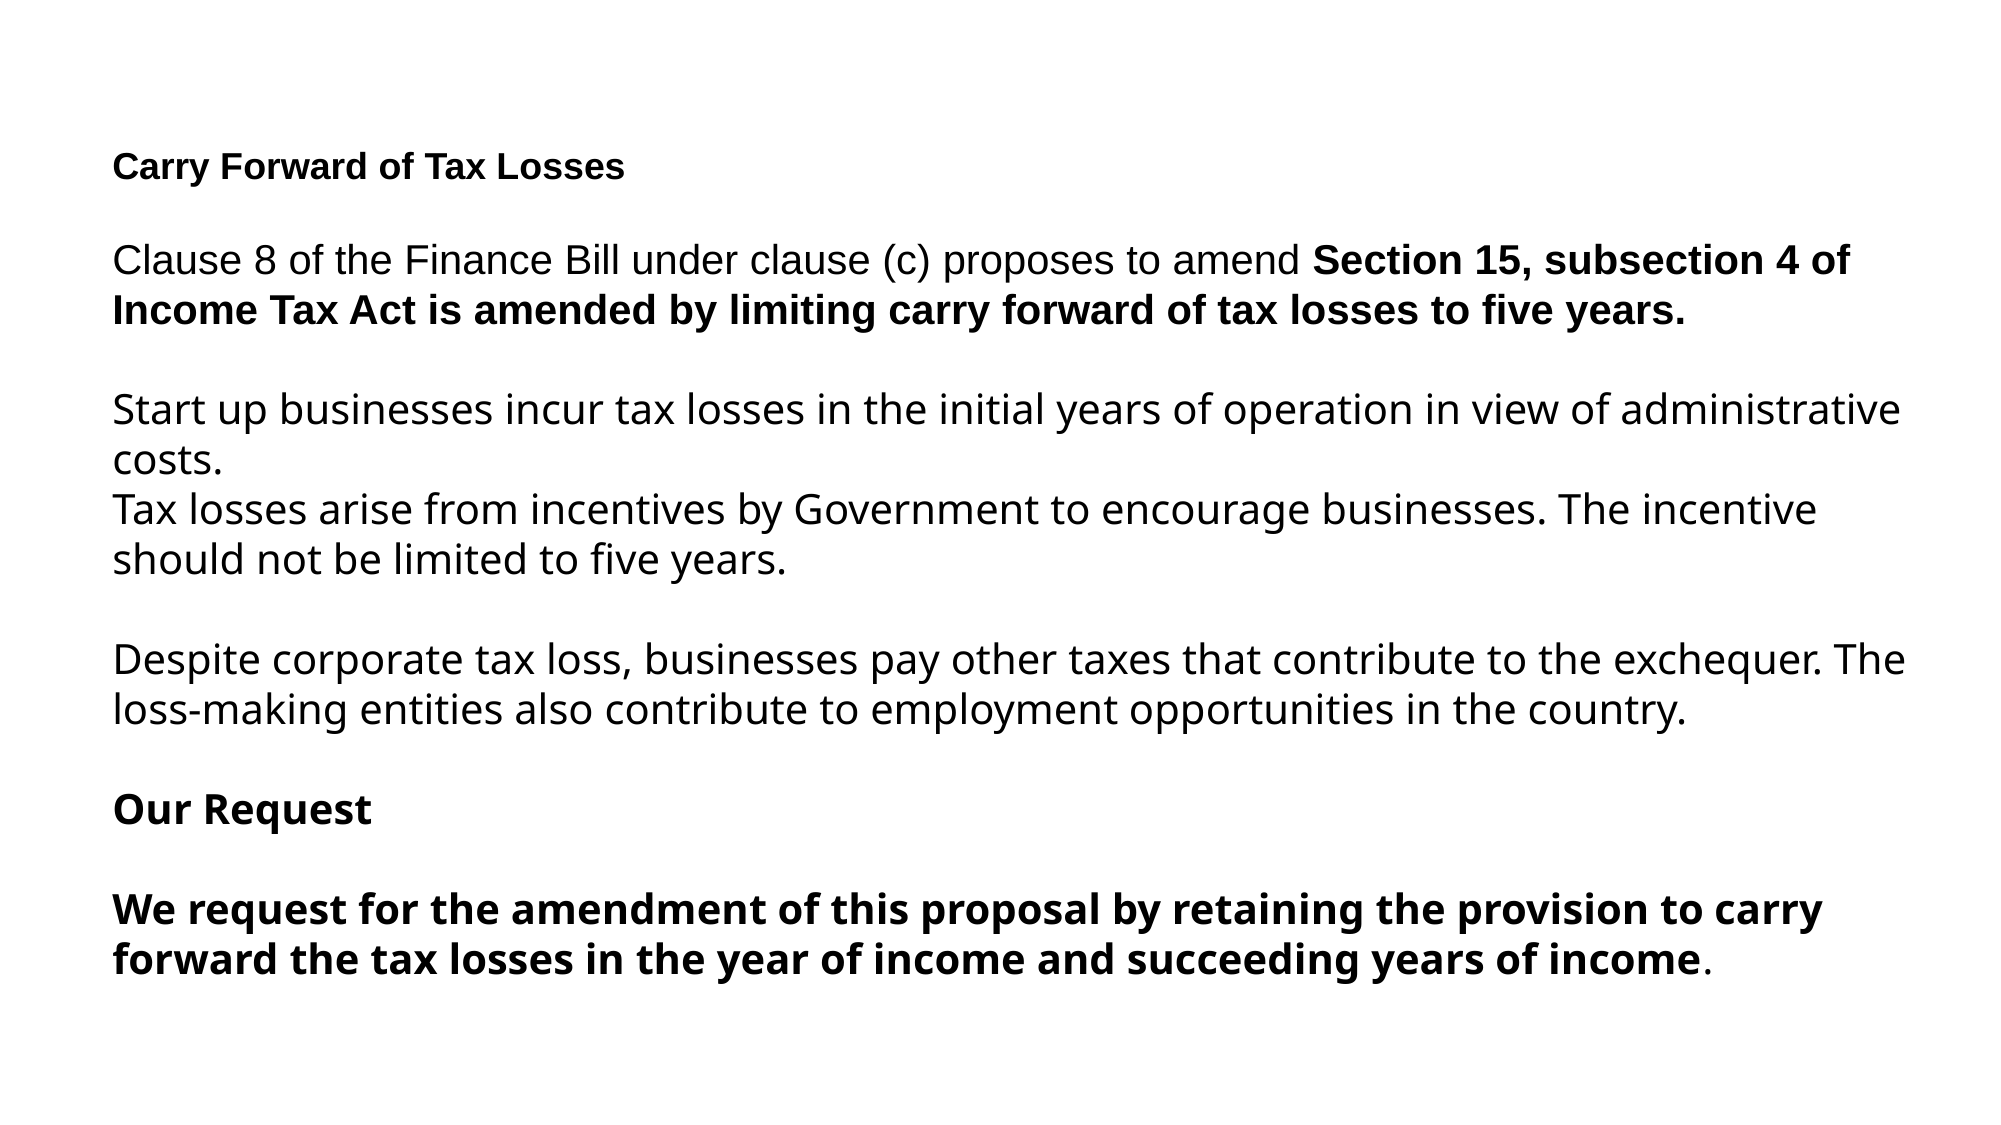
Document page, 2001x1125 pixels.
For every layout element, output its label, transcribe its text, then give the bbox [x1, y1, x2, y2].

text_box Carry Forward of Tax Losses Clause 8 of the Finance Bill under clause (c) proposes to amend Section 15, subsection 4 of Income Tax Act is amended by limiting carry forward of tax losses to five years. Start up businesses incur tax losses in the initial years of operation in view of administrative costs. Tax losses arise from incentives by Government to encourage businesses. The incentive should not be limited to five years. Despite corporate tax loss, businesses pay other taxes that contribute to the exchequer. The loss-making entities also contribute to employment opportunities in the country. Our Request We request for the amendment of this proposal by retaining the provision to carry forward the tax losses in the year of income and succeeding years of income. [97, 135, 1962, 1081]
